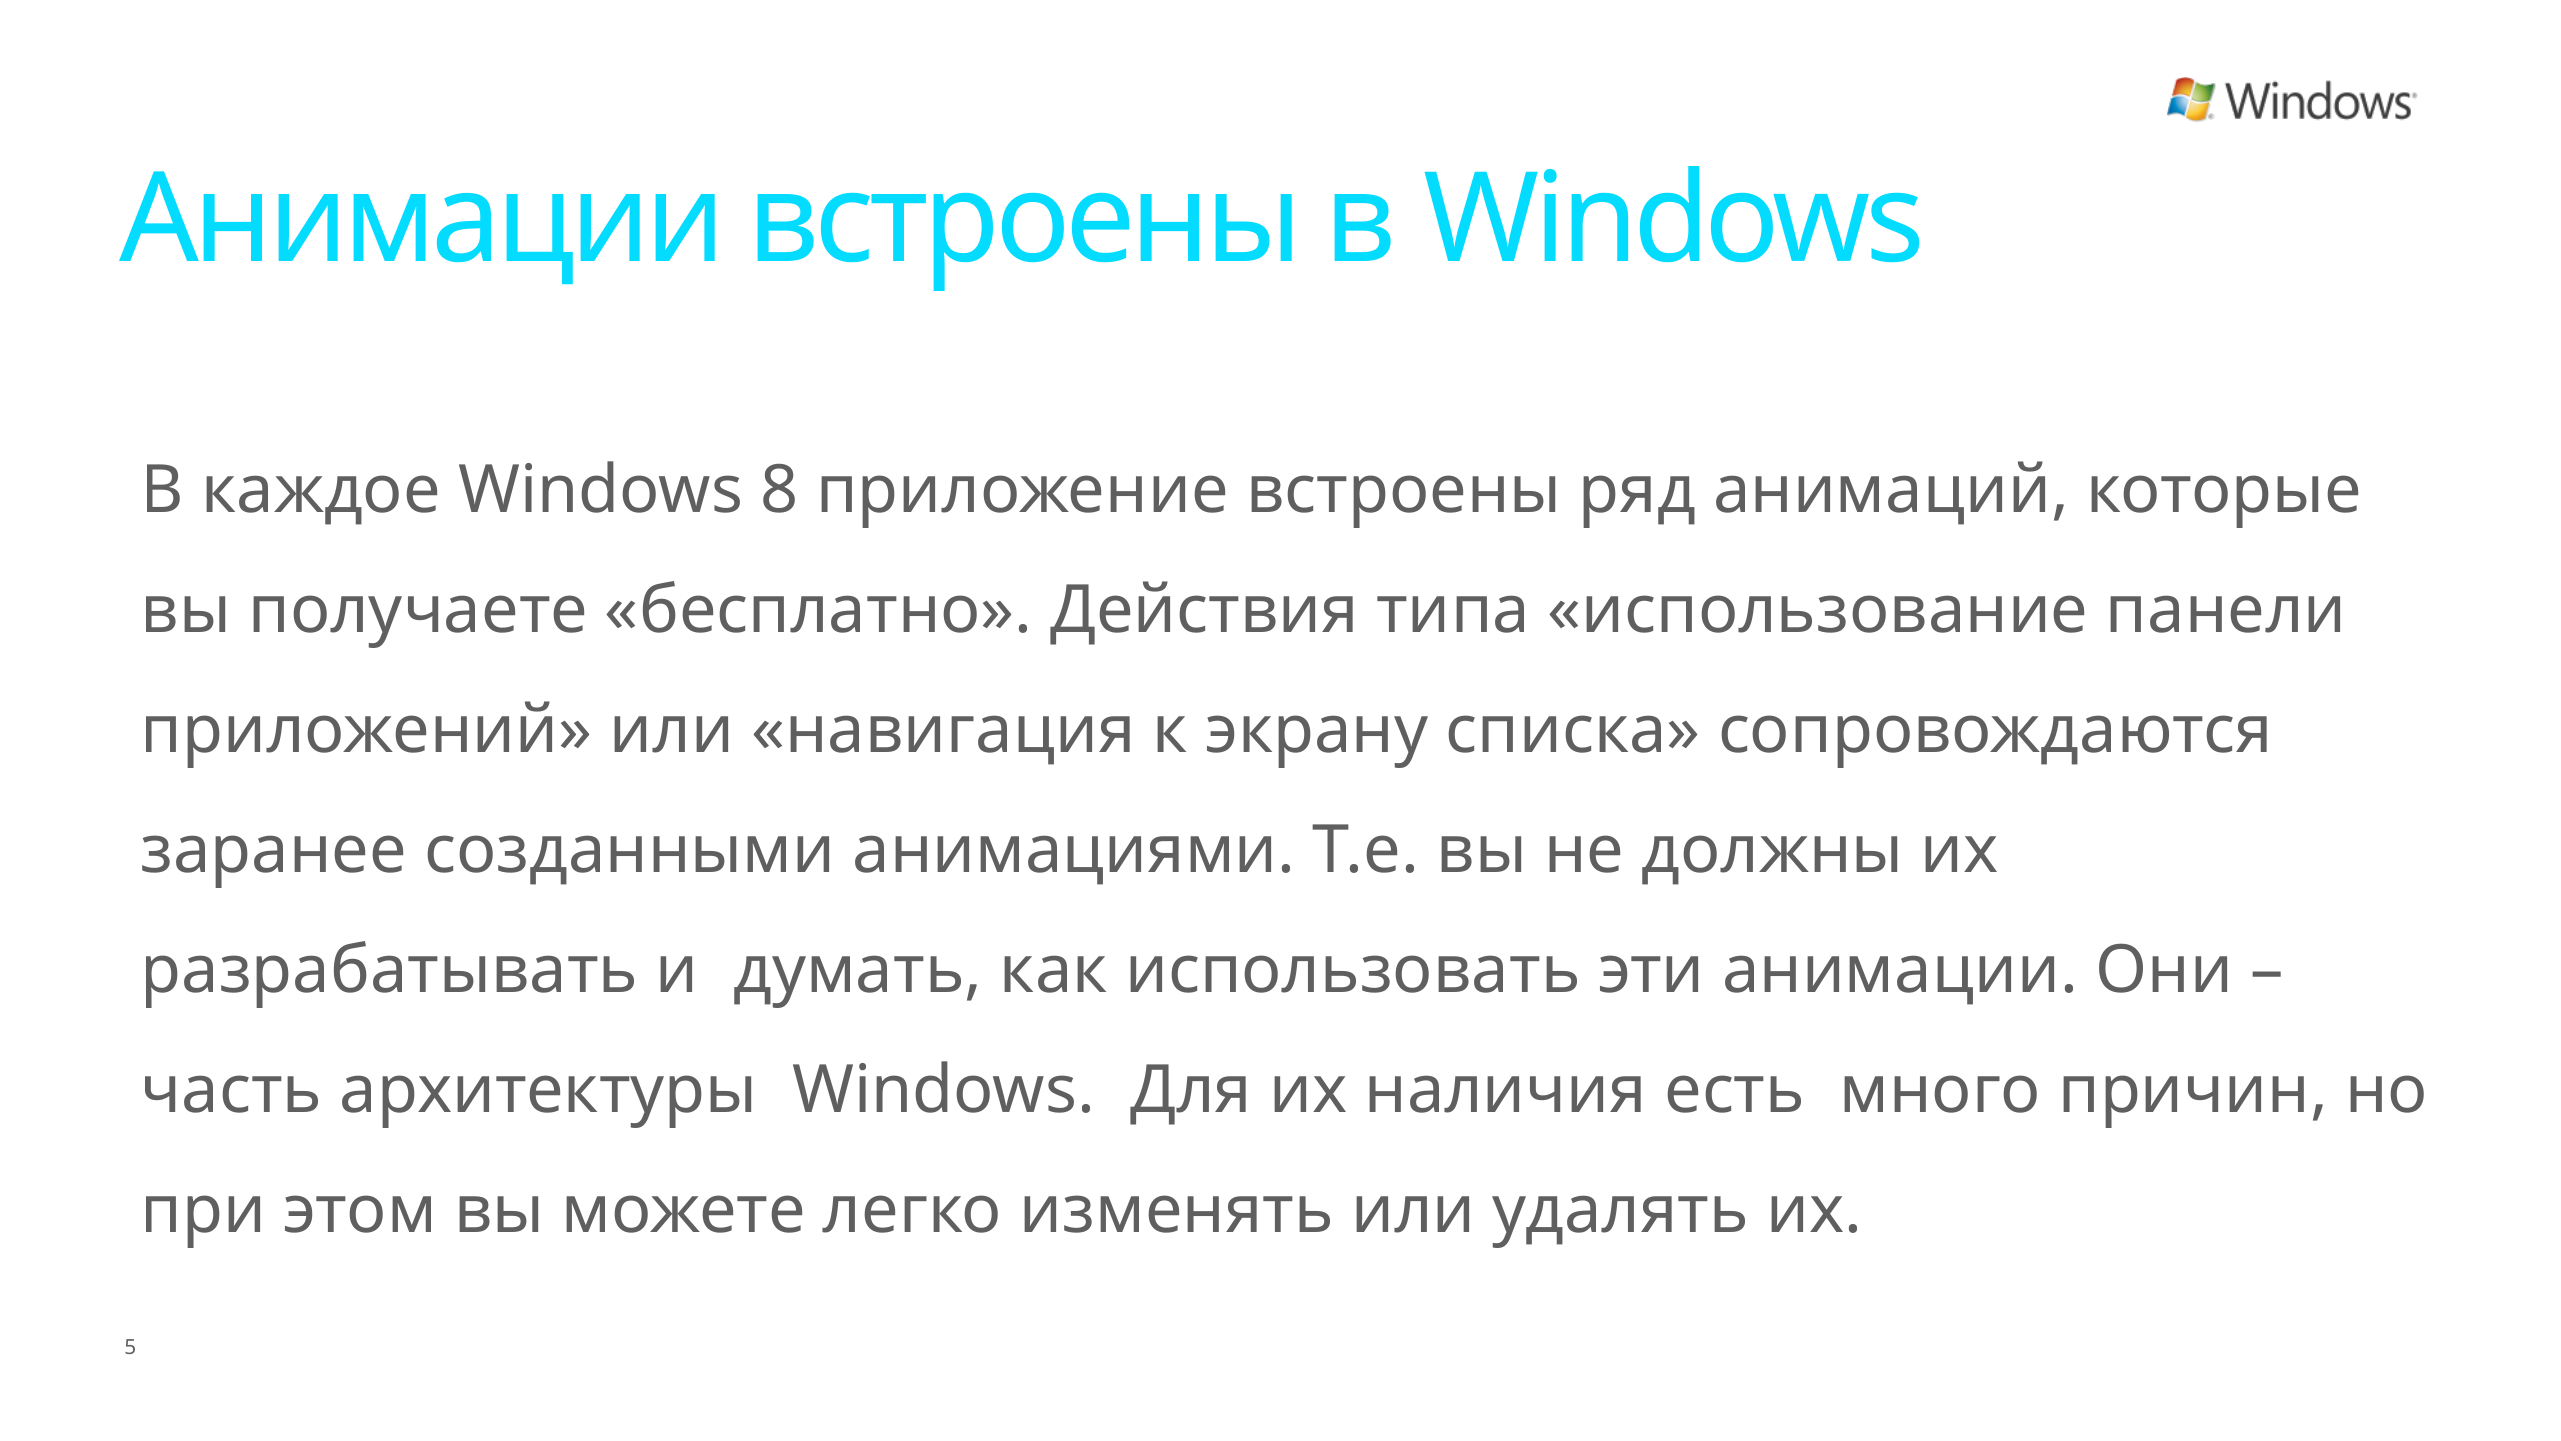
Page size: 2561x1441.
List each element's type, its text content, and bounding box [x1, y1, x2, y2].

title Анимации встроены в Windows [119, 51, 2462, 289]
list В каждое Windows 8 приложение встроены ряд анимаций, которые вы получаете «бесплатно». Действия типа «использование панели приложений» или «навигация к экрану списка» сопровождаются заранее созданными анимациями. Т.е. вы не должны их разрабатывать и думать, как использовать эти анимации. Они – часть архитектуры Windows. Для их наличия есть много причин, но при этом вы можете легко изменять или удалять их. [127, 405, 2470, 1133]
